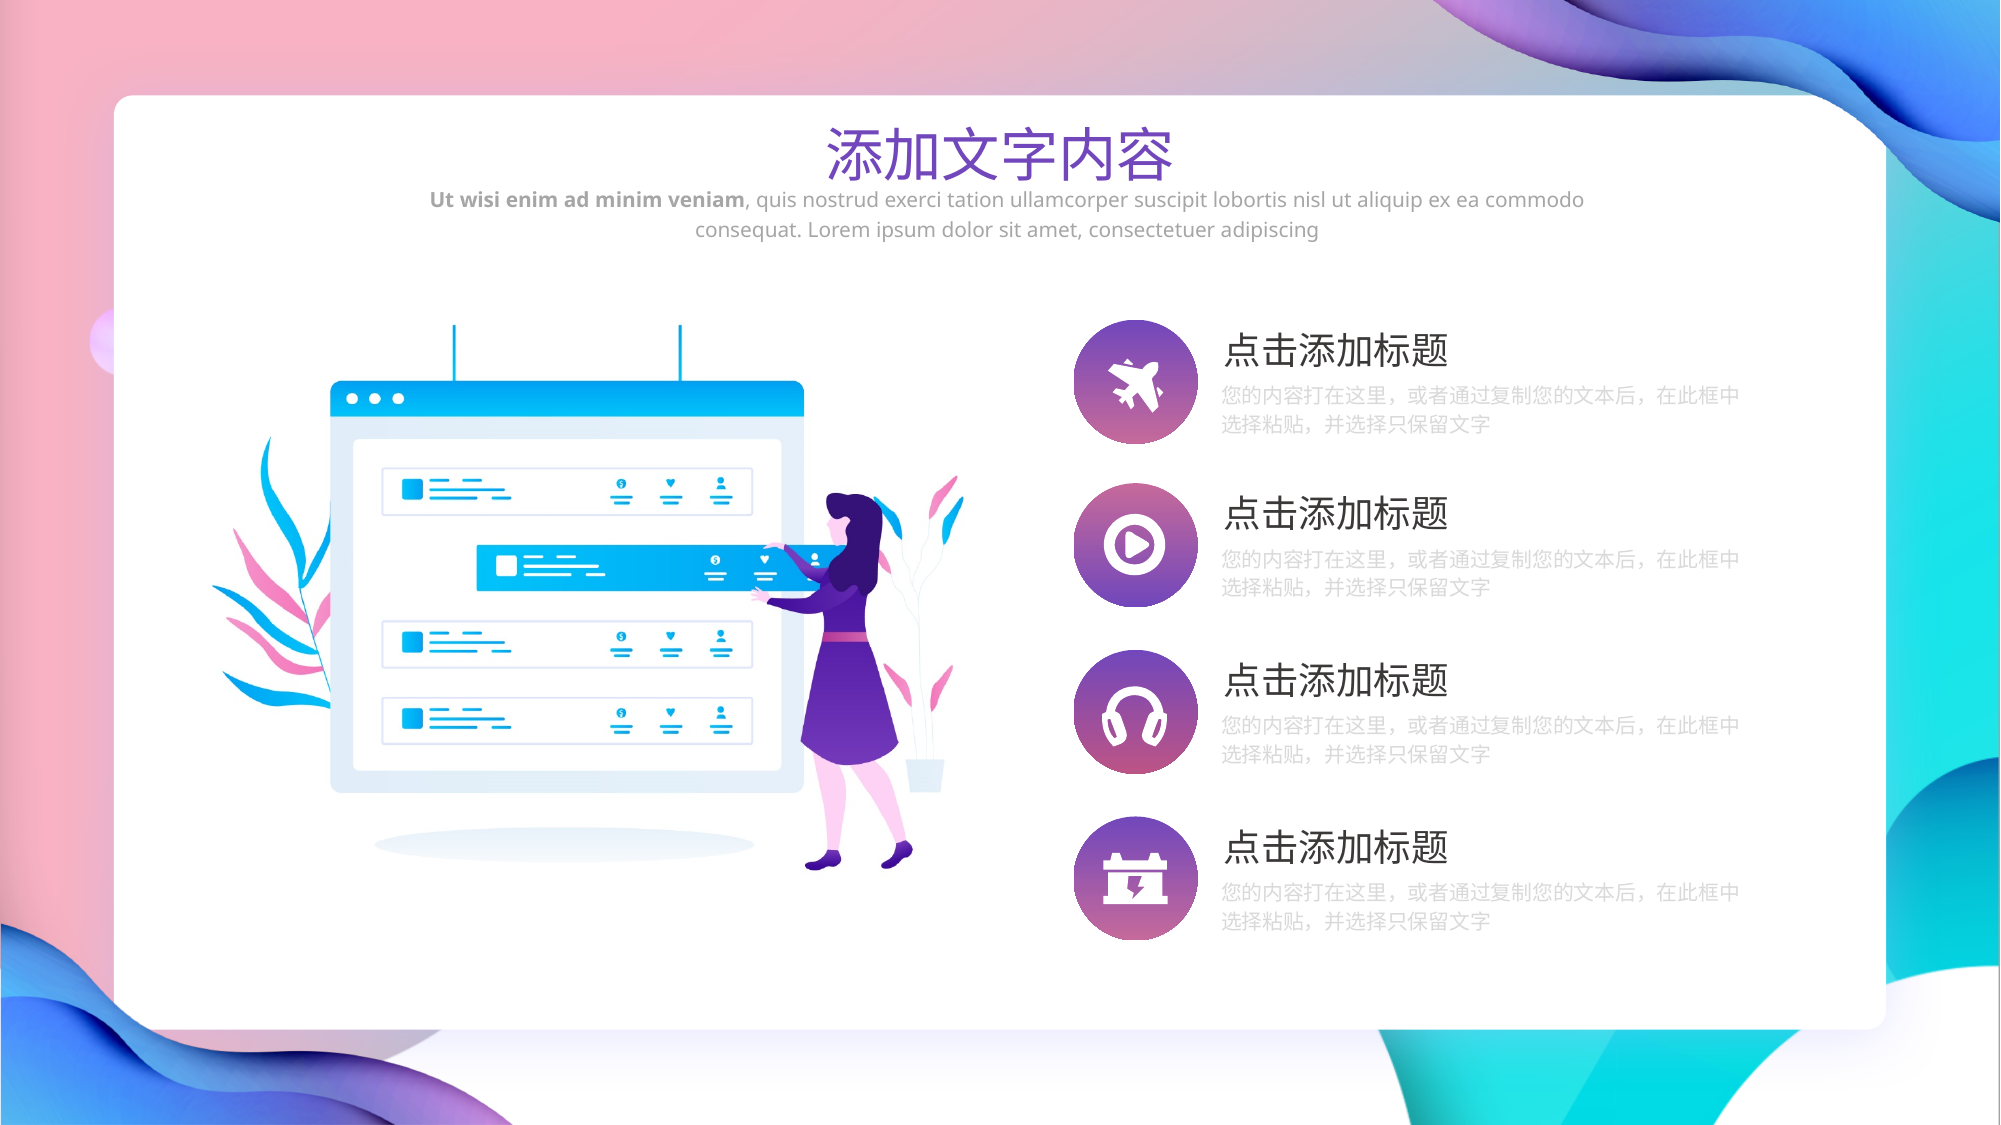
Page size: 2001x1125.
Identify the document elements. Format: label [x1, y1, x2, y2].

picture [0, 0, 2000, 1125]
text_box [1073, 482, 1742, 608]
text_box [1073, 319, 1742, 444]
text_box [1073, 816, 1742, 941]
text_box [410, 111, 1604, 250]
text_box [1073, 649, 1742, 774]
